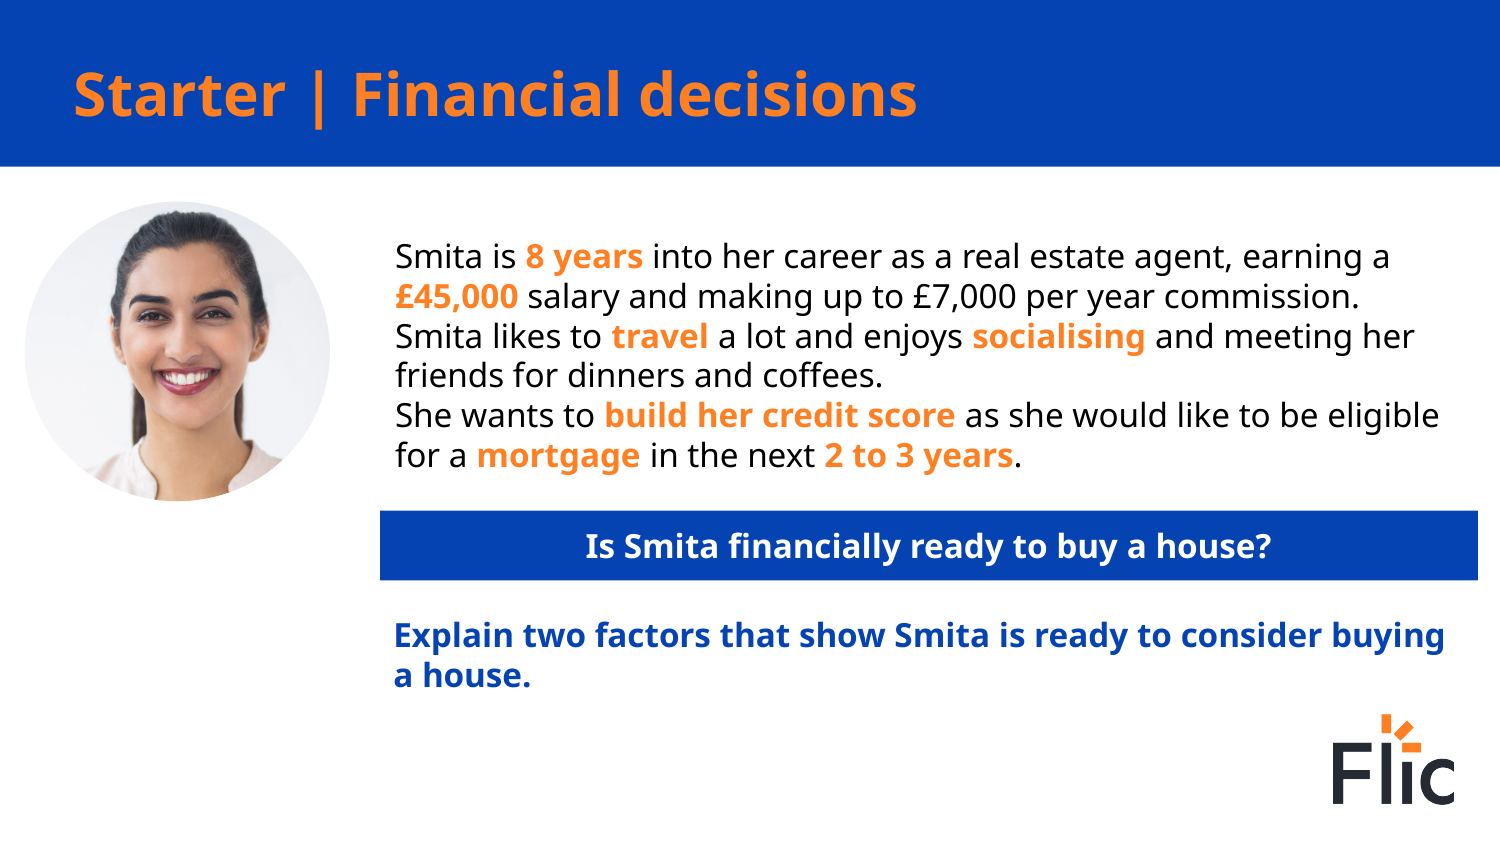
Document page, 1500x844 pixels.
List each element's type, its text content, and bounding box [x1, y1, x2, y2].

text_box Explain two factors that show Smita is ready to consider buying a house. [378, 599, 1477, 709]
picture [1333, 714, 1454, 805]
text_box Starter | Financial decisions [59, 49, 1371, 135]
picture [24, 201, 331, 502]
text_box Is Smita financially ready to buy a house? [380, 510, 1478, 581]
text_box Smita is 8 years into her career as a real estate agent, earning a £45,000 salary and making up to £7,000 per year commission. Smita likes to travel a lot and enjoys socialising and meeting her friends for dinners and coffees. She wants to build her credit score as she would like to be eligible for a mortgage in the next 2 to 3 years. [380, 219, 1478, 490]
